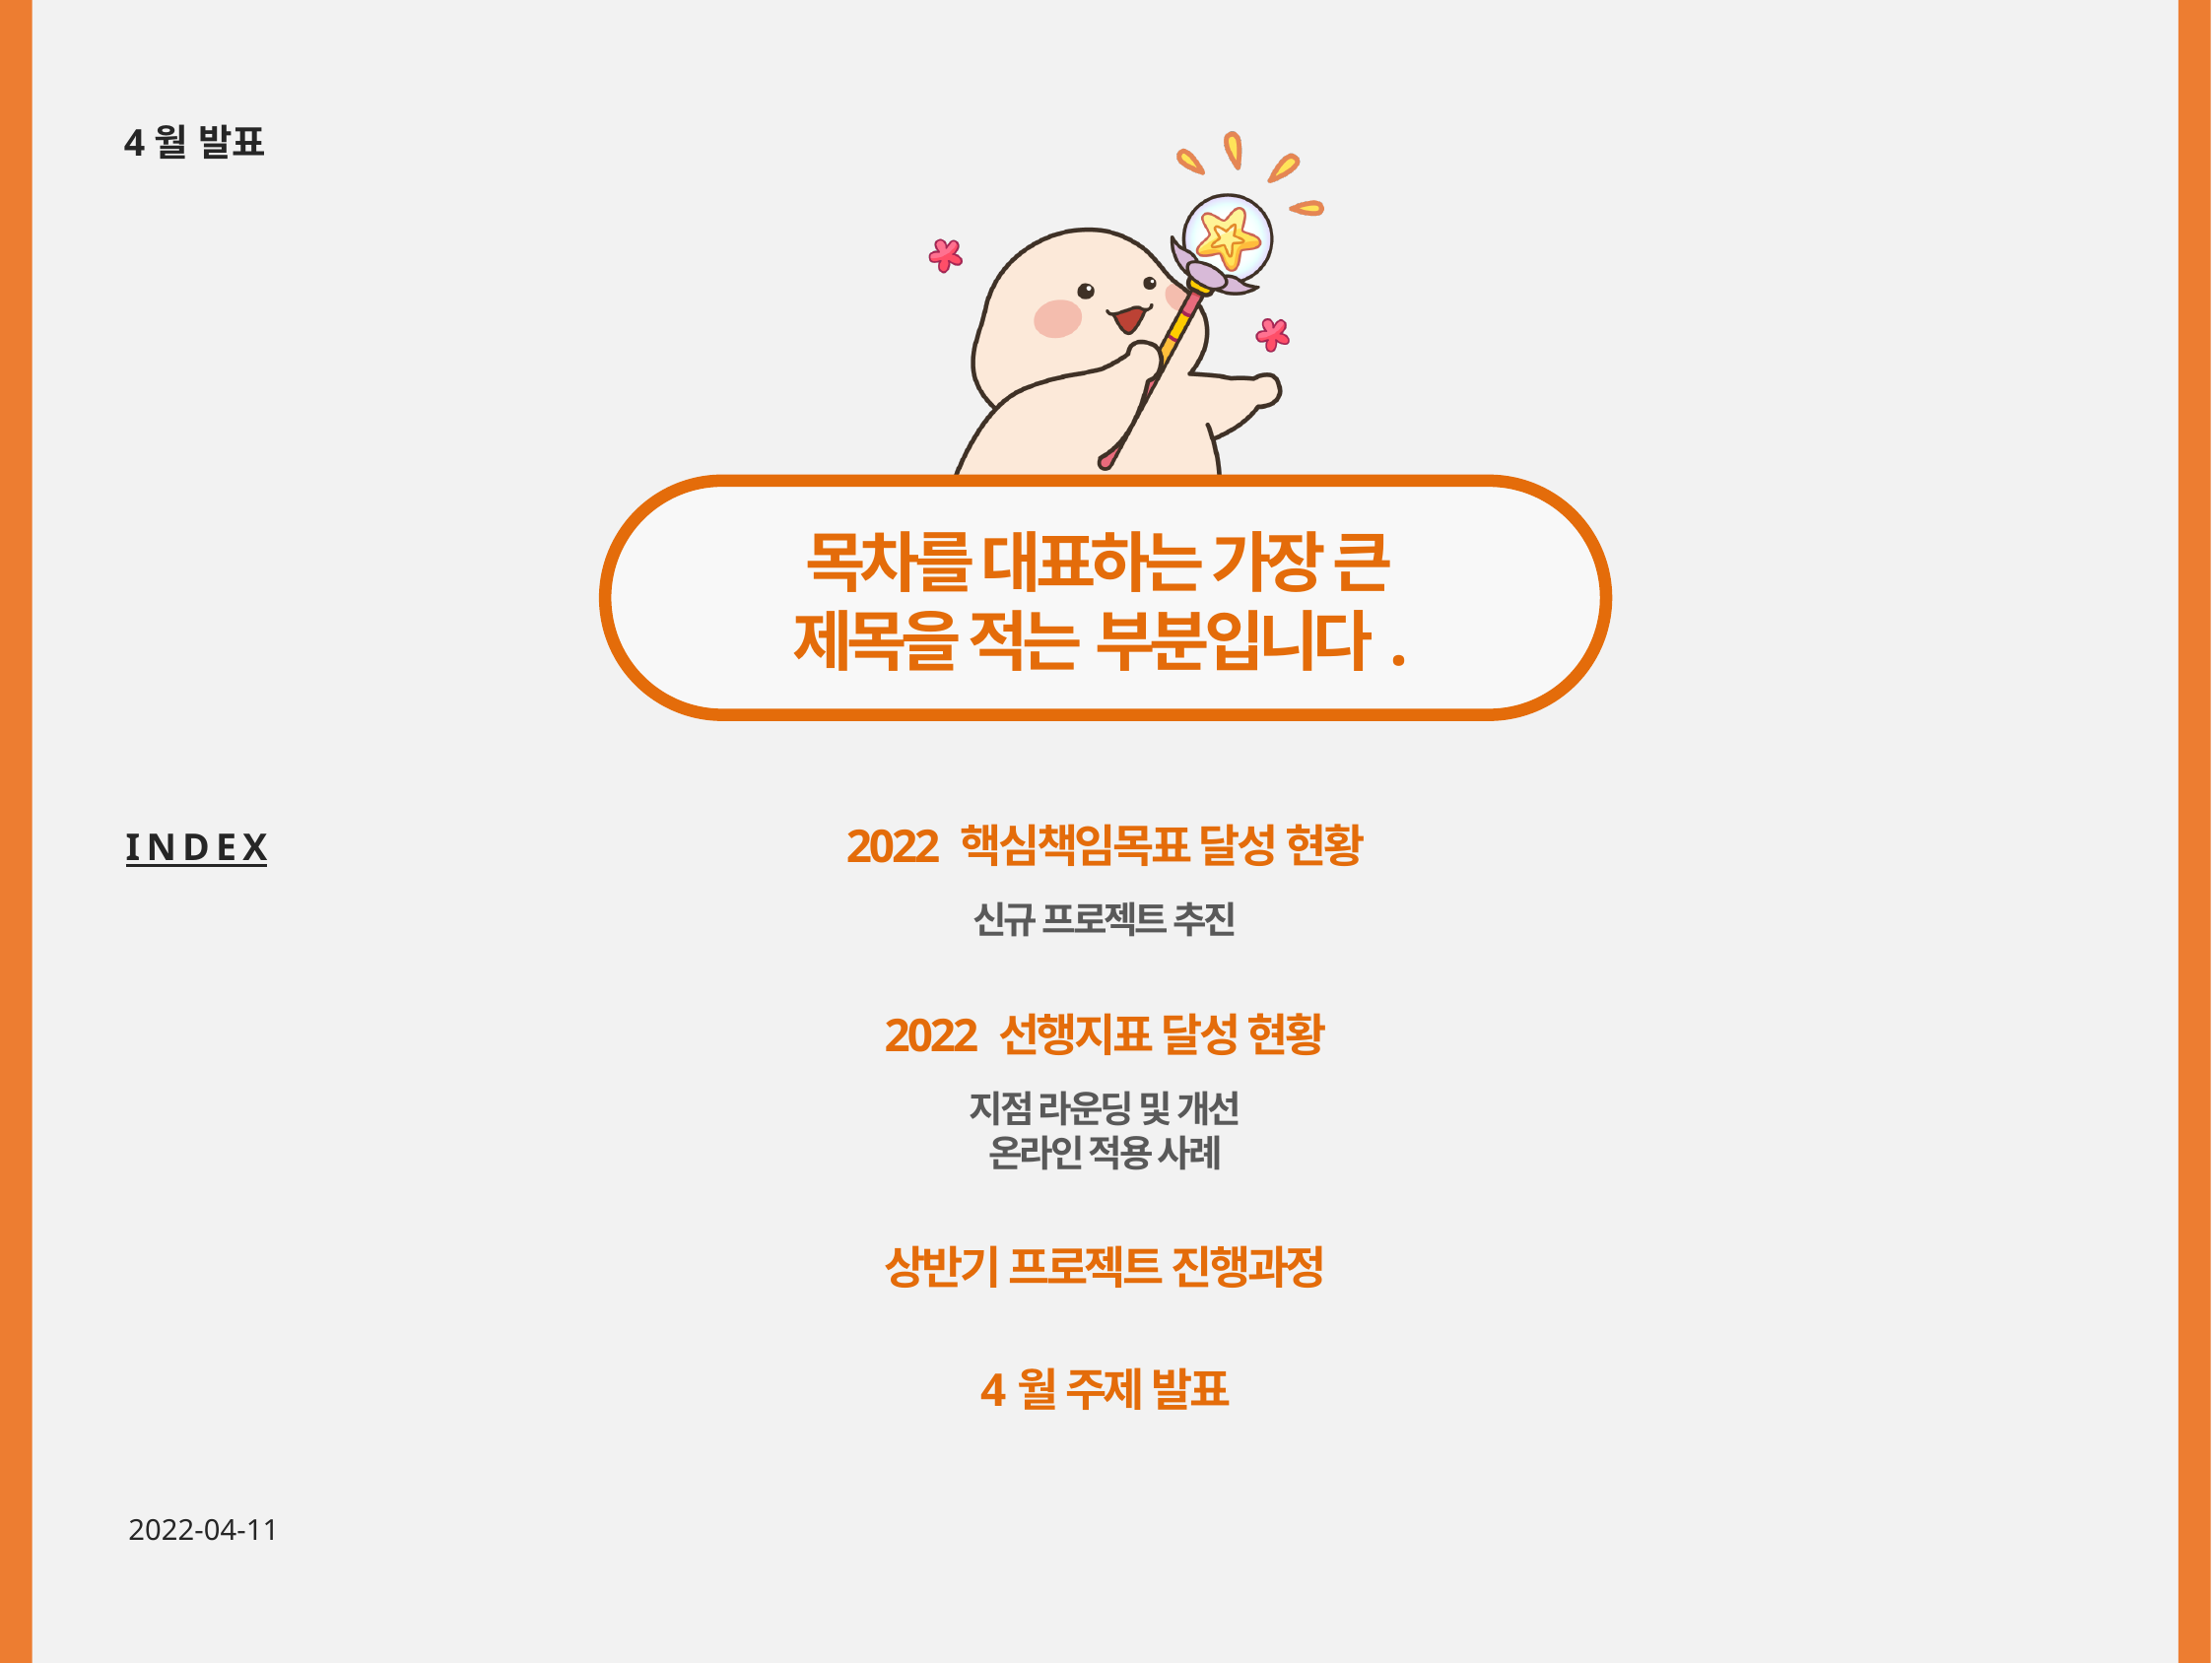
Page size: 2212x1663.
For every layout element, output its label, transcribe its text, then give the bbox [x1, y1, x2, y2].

text_box [2177, 0, 2212, 1663]
text_box 신규 프로젝트 추진 [951, 886, 1261, 953]
text_box 4월 주제 발표 [958, 1350, 1253, 1427]
text_box 2022-04-11 [106, 1483, 302, 1558]
text_box INDEX [103, 790, 291, 880]
text_box 목차를 대표하는 가장 큰 제목을 적는 부분입니다. [770, 509, 1441, 690]
text_box 2022 핵심책임목표 달성 현황 [824, 806, 1387, 883]
text_box 2022 선행지표 달성 현황 [862, 995, 1350, 1072]
text_box 4월 발표 [101, 86, 289, 175]
text_box 상반기 프로젝트 진행과정 [861, 1228, 1350, 1304]
text_box [0, 0, 34, 1663]
text_box 지점 라운딩 및 개선 온라인 적용 사례 [947, 1075, 1264, 1186]
text_box [603, 478, 1609, 717]
text_box [34, 0, 2177, 1663]
picture [918, 124, 1332, 482]
